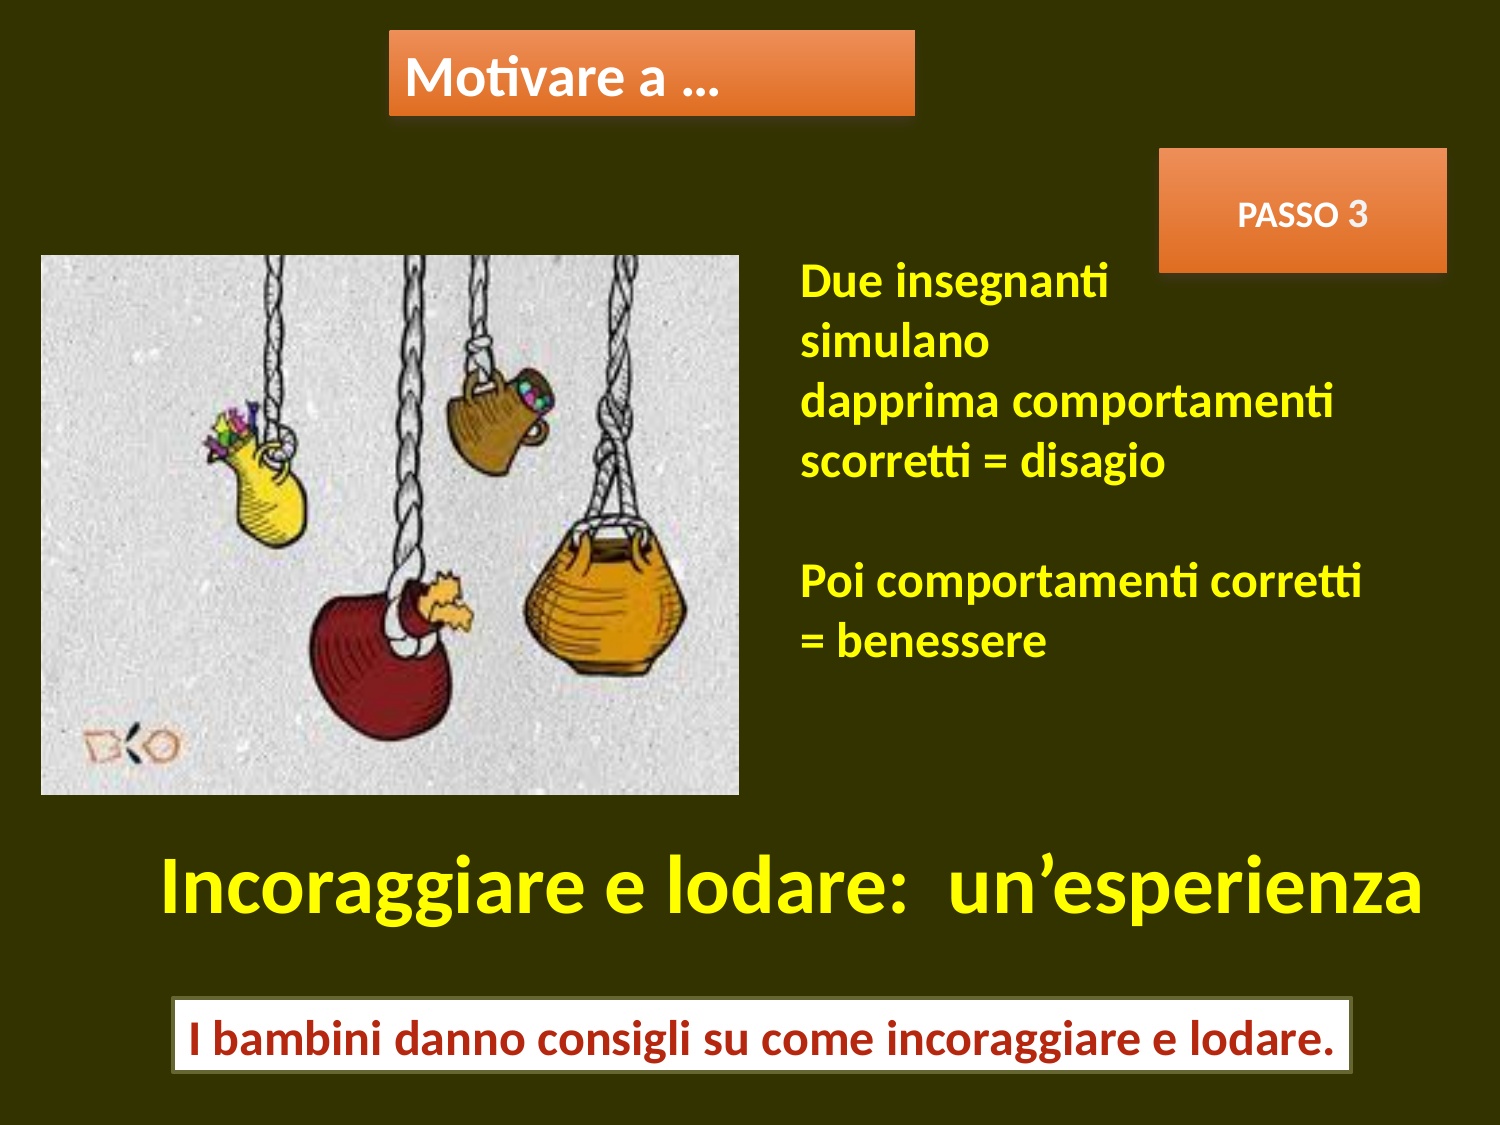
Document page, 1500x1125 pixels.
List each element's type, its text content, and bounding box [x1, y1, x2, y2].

text_box PASSO 3 [1159, 148, 1447, 273]
text_box I bambini danno consigli su come incoraggiare e lodare. [171, 996, 1353, 1074]
text_box Motivare a … [389, 30, 915, 116]
title Due insegnanti simulano dapprima comportamenti scorretti = disagio Poi comportamenti corretti = benessere [785, 240, 1412, 728]
text_box Incoraggiare e lodare: un’esperienza [71, 822, 1500, 938]
picture [40, 254, 739, 795]
